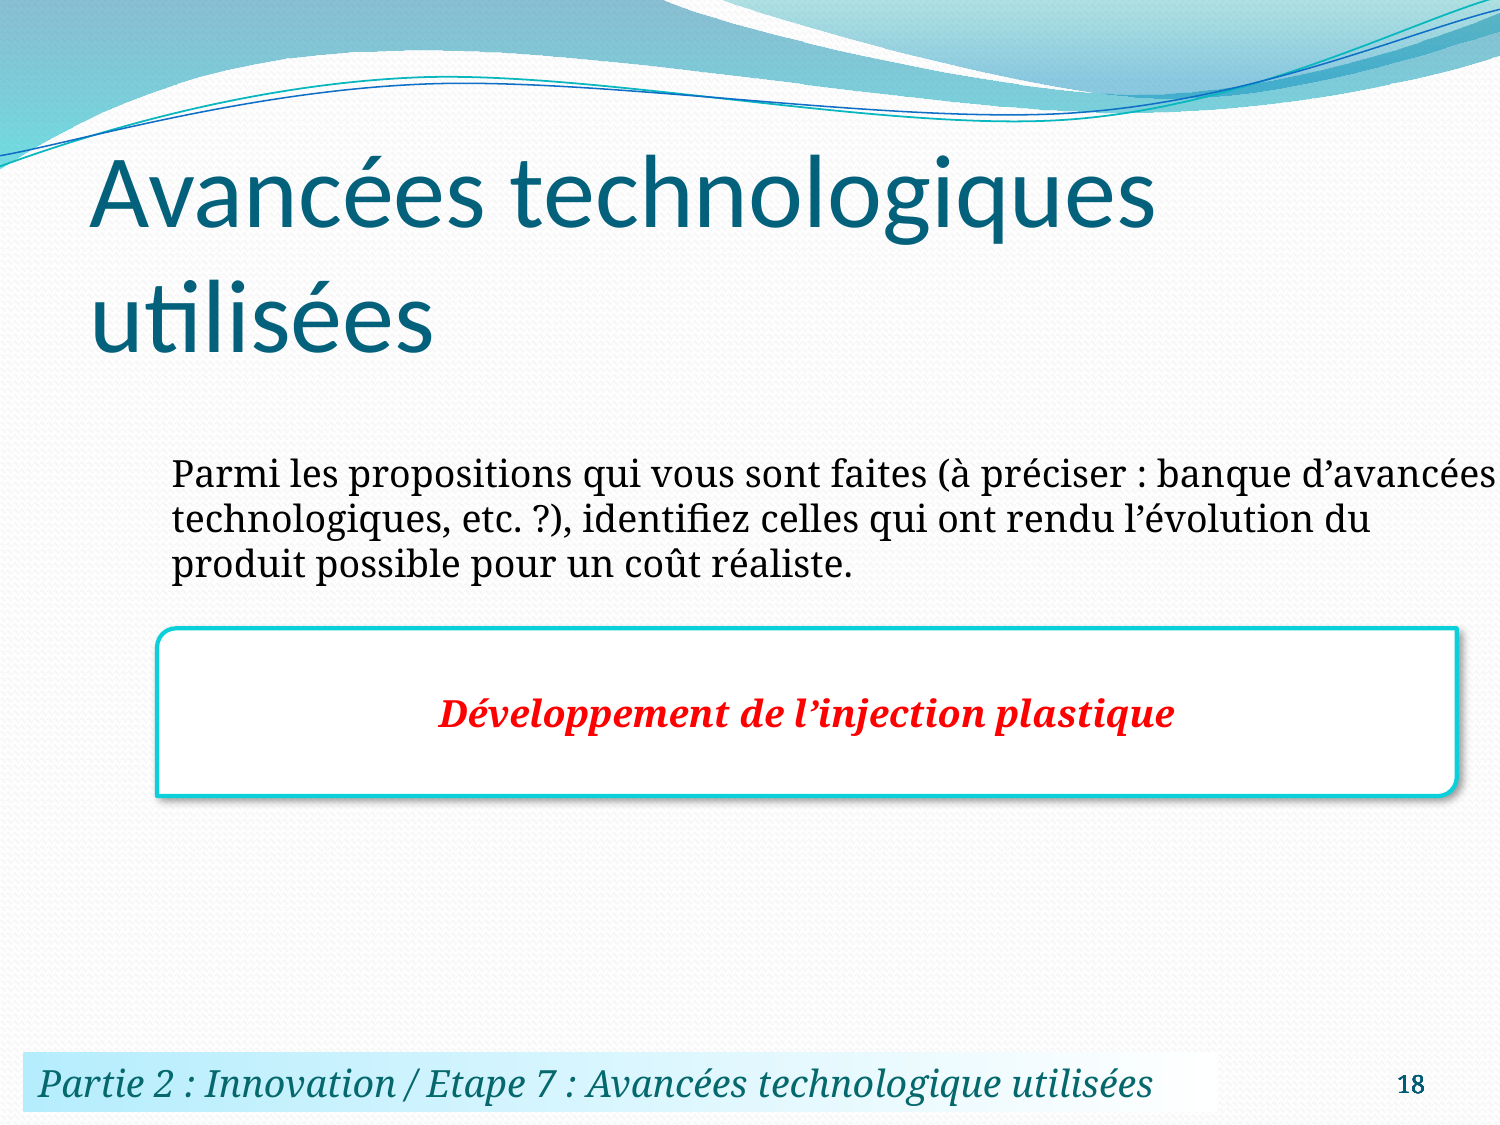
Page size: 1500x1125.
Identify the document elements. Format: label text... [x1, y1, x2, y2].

text_box Partie 2 : Innovation / Etape 7 : Avancées technologique utilisées [21, 1051, 1219, 1114]
text_box Avancées technologiques utilisées [74, 115, 1438, 303]
text_box Parmi les propositions qui vous sont faites (à préciser : banque d’avancées technologiques, etc. ?), identifiez celles qui ont rendu l’évolution du produit possible pour un coût réaliste. [156, 442, 1500, 593]
text_box 18 [1299, 1042, 1425, 1103]
text_box Développement de l’injection plastique [154, 626, 1459, 799]
